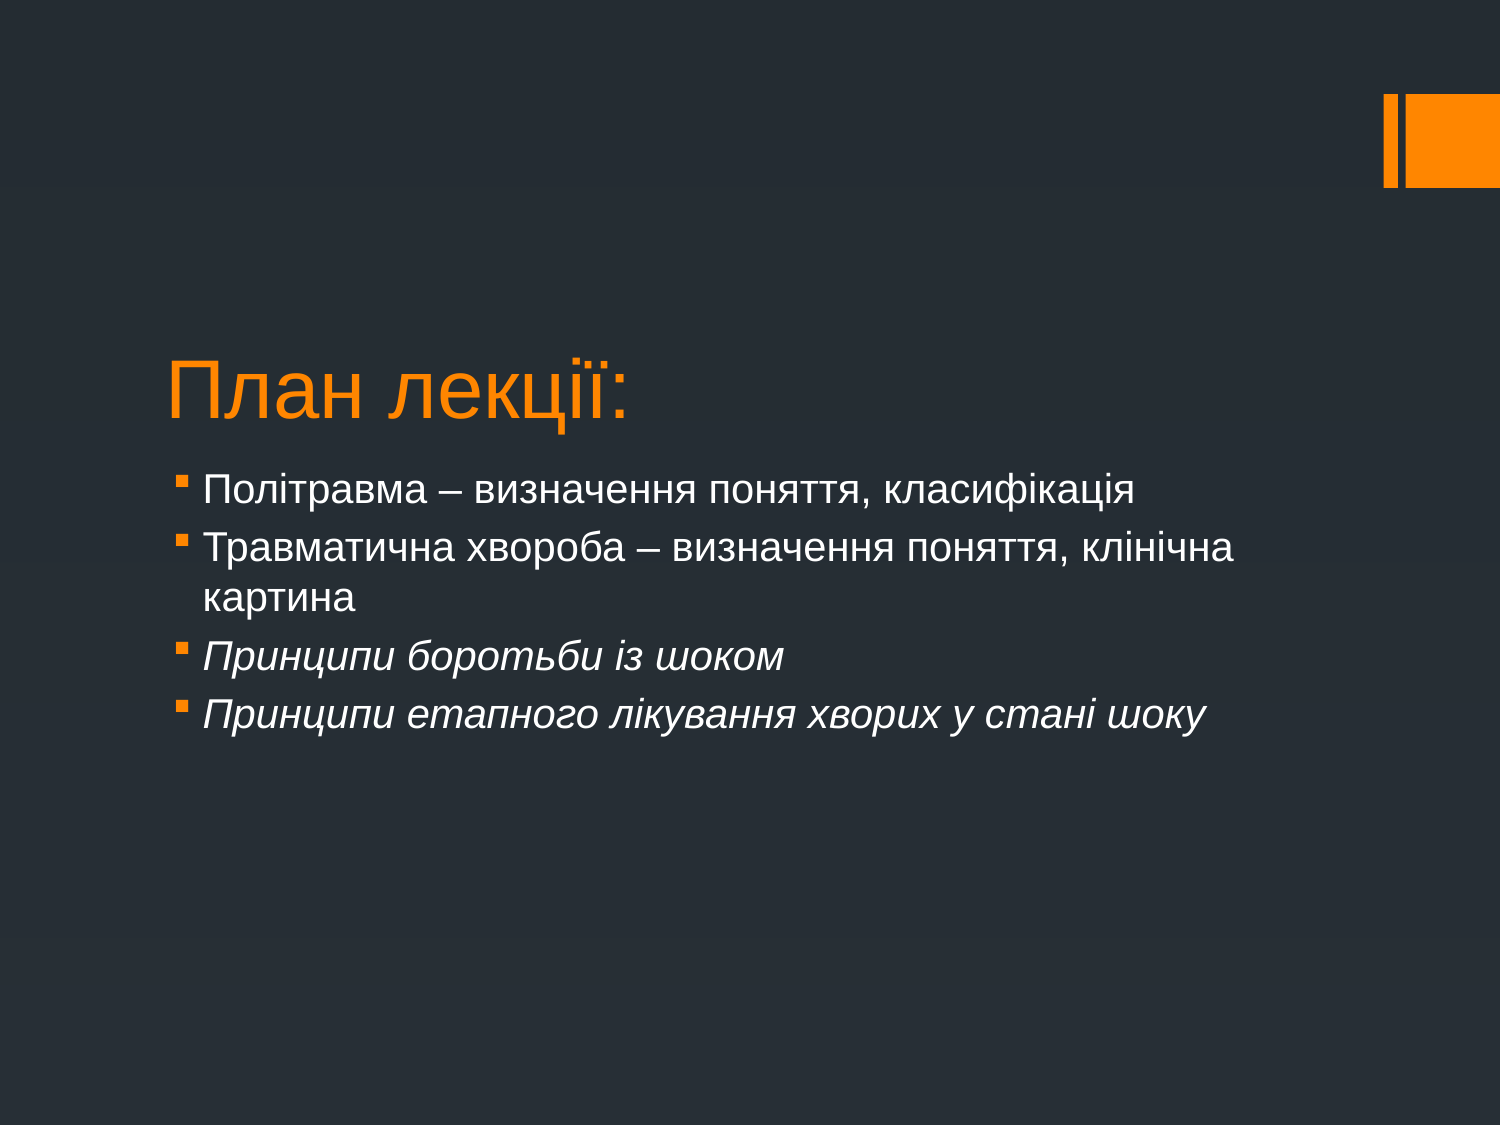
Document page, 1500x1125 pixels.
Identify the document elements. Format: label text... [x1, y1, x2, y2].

list Політравма – визначення поняття, класифікація Травматична хвороба – визначення поняття, клінічна картина Принципи боротьби із шоком Принципи етапного лікування хворих у стані шоку [150, 454, 1350, 1035]
title План лекції: [150, 253, 1350, 443]
